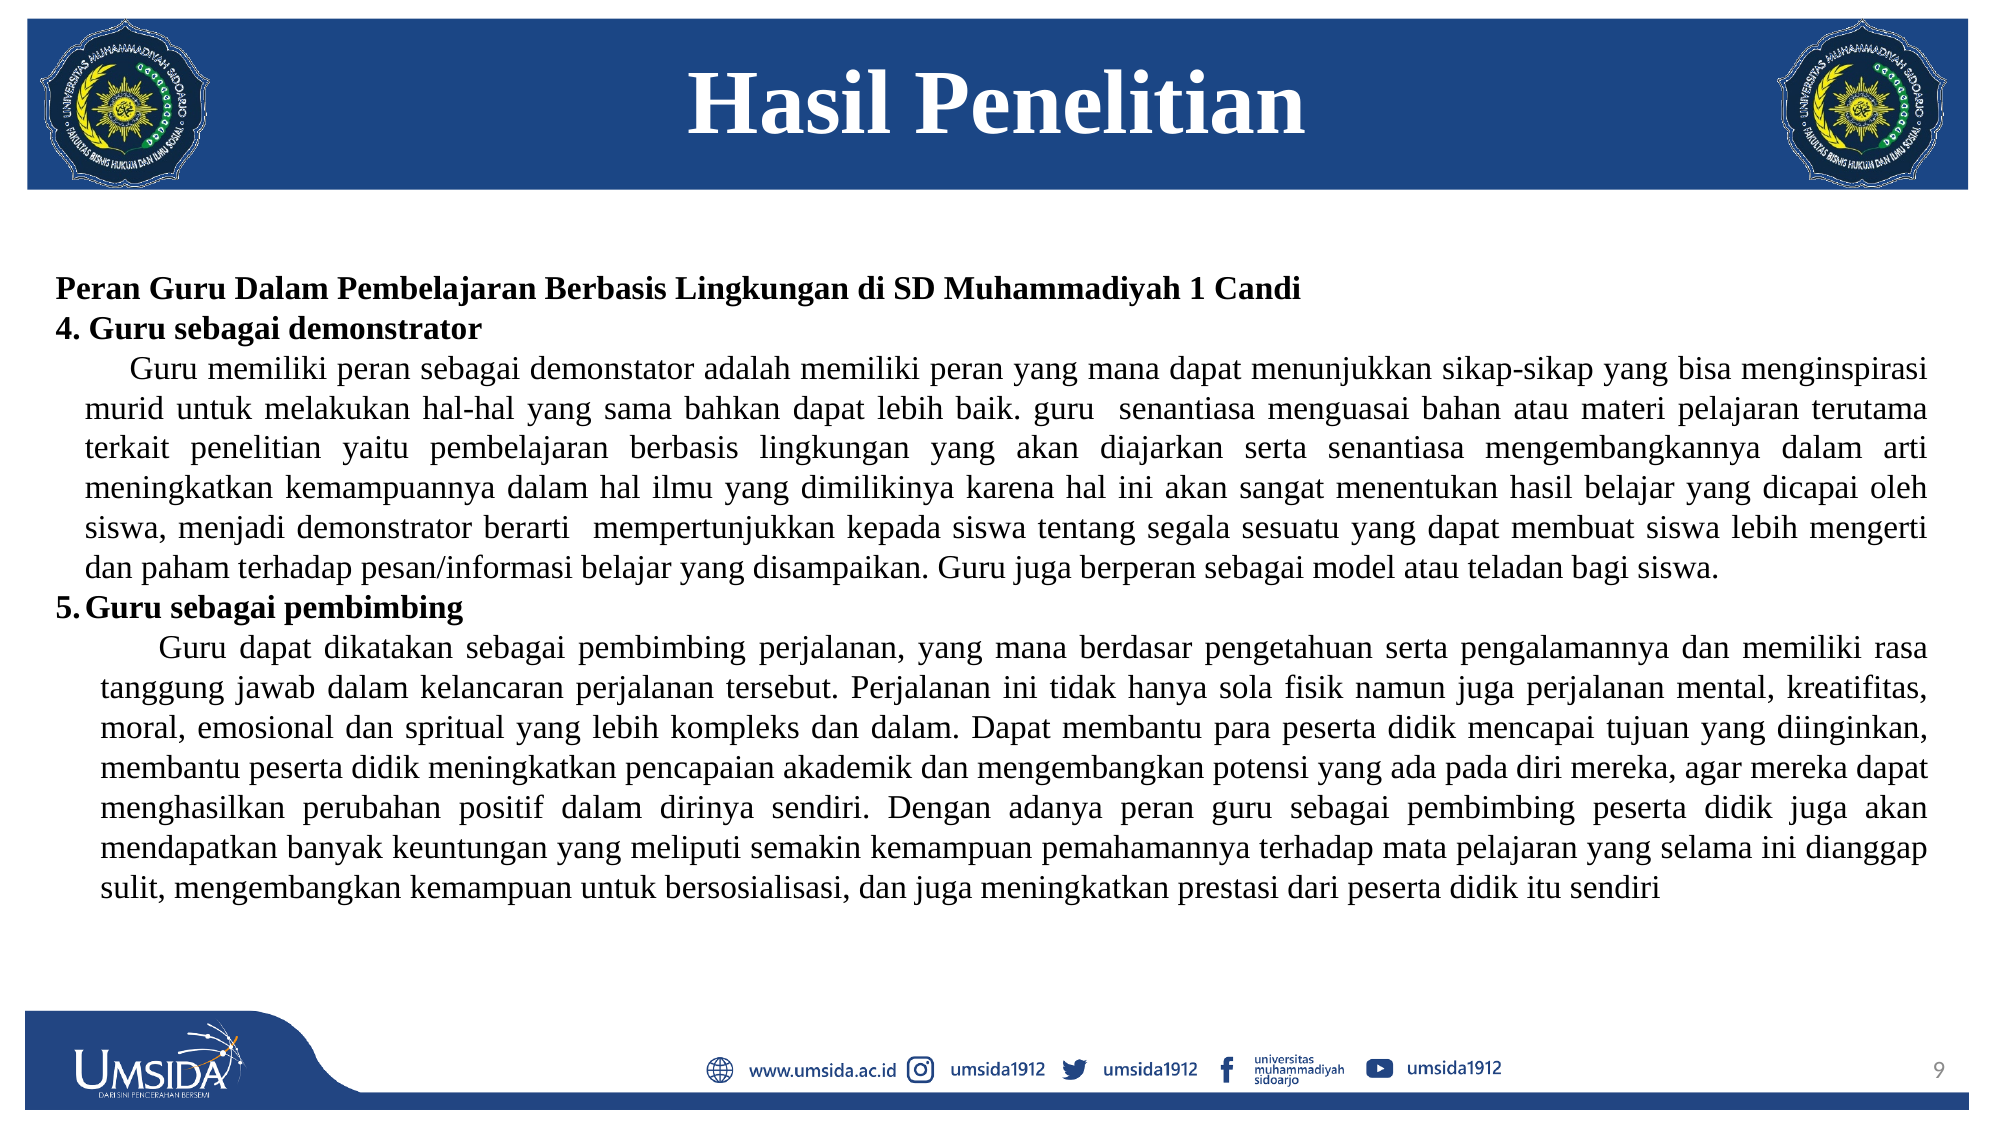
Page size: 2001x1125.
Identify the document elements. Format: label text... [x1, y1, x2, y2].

picture [25, 16, 1969, 1110]
text_box Peran Guru Dalam Pembelajaran Berbasis Lingkungan di SD Muhammadiyah 1 Candi 4. Guru sebagai demonstrator Guru memiliki peran sebagai demonstator adalah memiliki peran yang mana dapat menunjukkan sikap-sikap yang bisa menginspirasi murid untuk melakukan hal-hal yang sama bahkan dapat lebih baik. guru senantiasa menguasai bahan atau materi pelajaran terutama terkait penelitian yaitu pembelajaran berbasis lingkungan yang akan diajarkan serta senantiasa mengembangkannya dalam arti meningkatkan kemampuannya dalam hal ilmu yang dimilikinya karena hal ini akan sangat menentukan hasil belajar yang dicapai oleh siswa, menjadi demonstrator berarti mempertunjukkan kepada siswa tentang segala sesuatu yang dapat membuat siswa lebih mengerti dan paham terhadap pesan/informasi belajar yang disampaikan. Guru juga berperan sebagai model atau teladan bagi siswa. 5. Guru sebagai pembimbing Guru dapat dikatakan sebagai pembimbing perjalanan, yang mana berdasar pengetahuan serta pengalamannya dan memiliki rasa tanggung jawab dalam kelancaran perjalanan tersebut. Perjalanan ini tidak hanya sola fisik namun juga perjalanan mental, kreatifitas, moral, emosional dan spritual yang lebih kompleks dan dalam. Dapat membantu para peserta didik mencapai tujuan yang diinginkan, membantu peserta didik meningkatkan pencapaian akademik dan mengembangkan potensi yang ada pada diri mereka, agar mereka dapat menghasilkan perubahan positif dalam dirinya sendiri. Dengan adanya peran guru sebagai pembimbing peserta didik juga akan mendapatkan banyak keuntungan yang meliputi semakin kemampuan pemahamannya terhadap mata pelajaran yang selama ini dianggap sulit, mengembangkan kemampuan untuk bersosialisasi, dan juga meningkatkan prestasi dari peserta didik itu sendiri [40, 258, 1947, 953]
text_box Hasil Penelitian [27, 18, 1969, 190]
